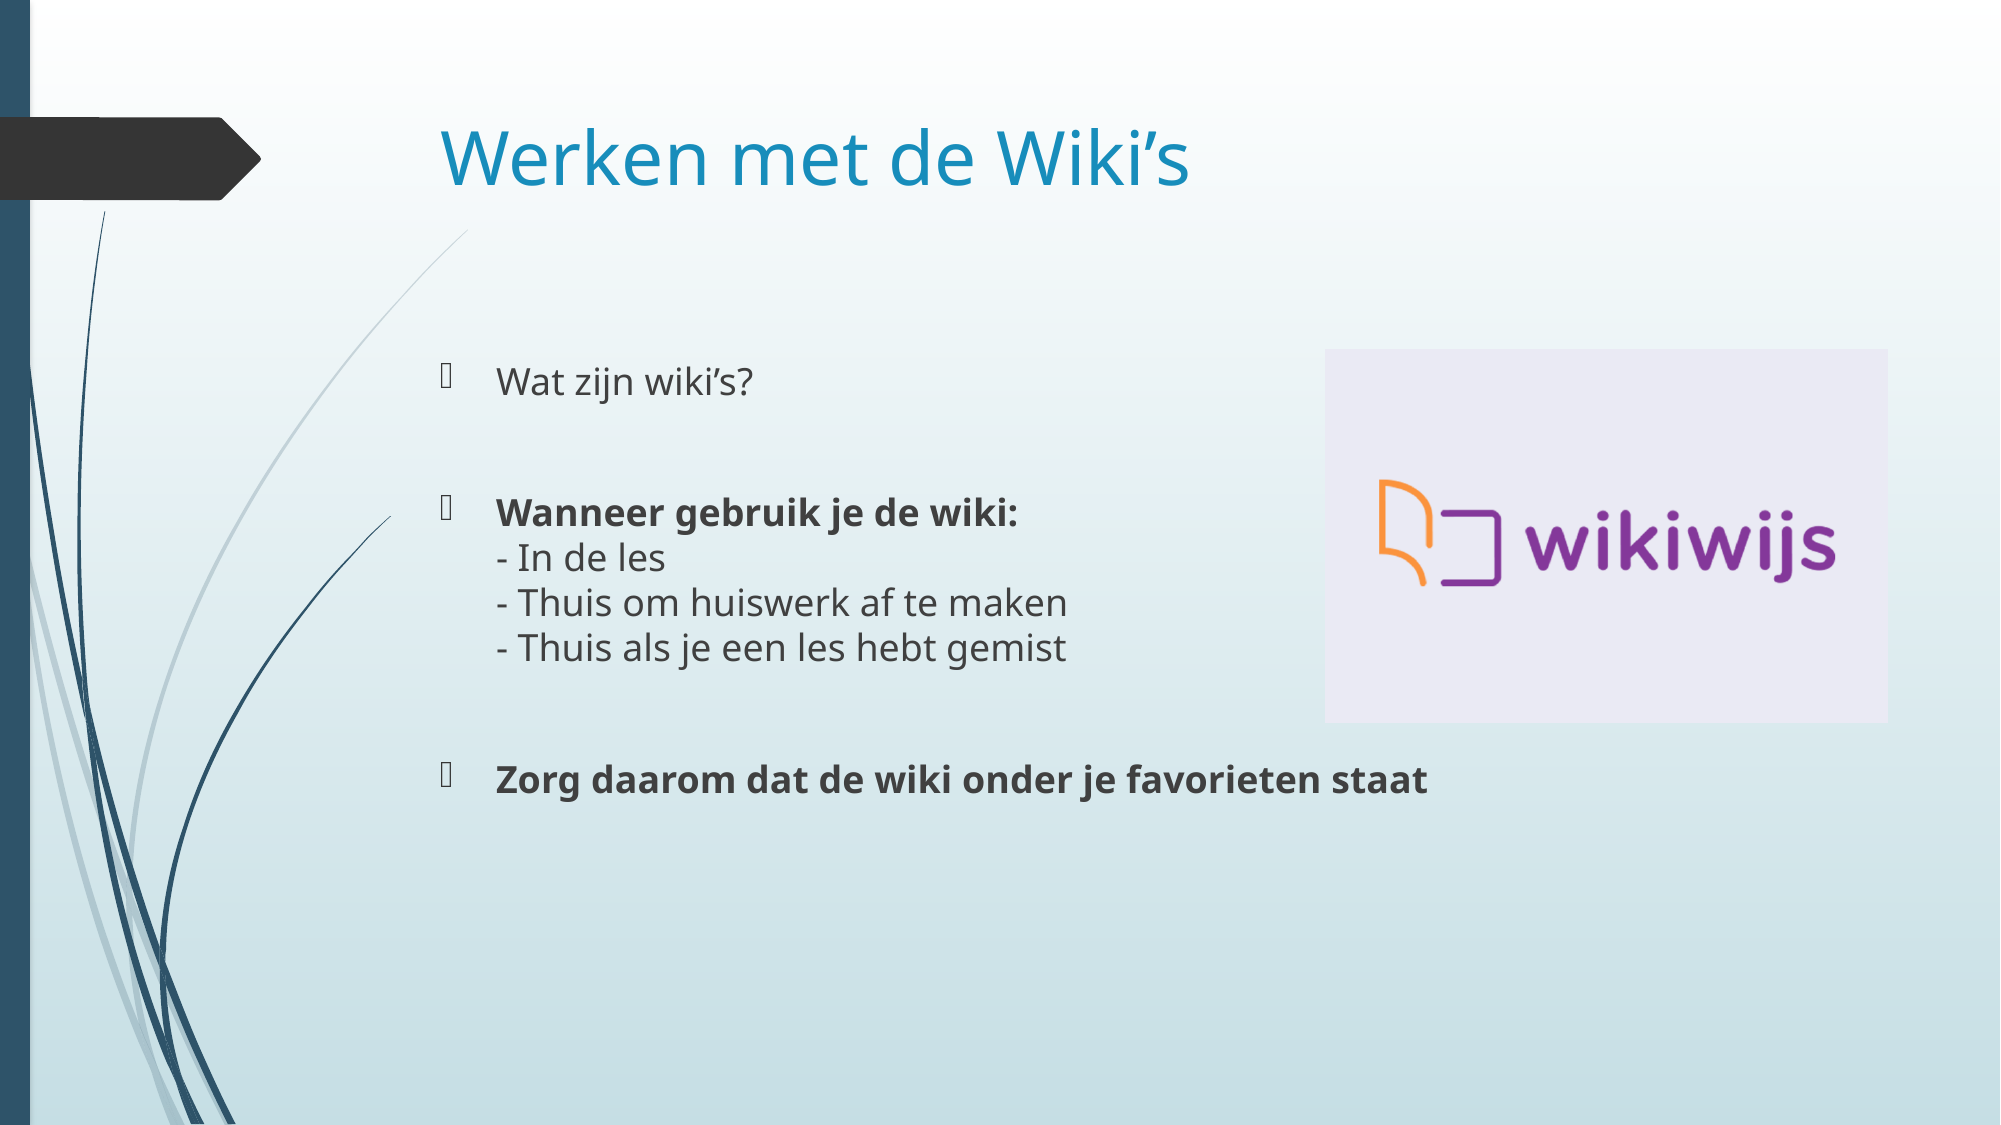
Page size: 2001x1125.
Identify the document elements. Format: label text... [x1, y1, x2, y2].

list Wat zijn wiki’s? Wanneer gebruik je de wiki: - In de les - Thuis om huiswerk af te maken - Thuis als je een les hebt gemist Zorg daarom dat de wiki onder je favorieten staat [424, 350, 1888, 970]
picture [1325, 349, 1888, 724]
title Werken met de Wiki’s [425, 102, 1888, 313]
